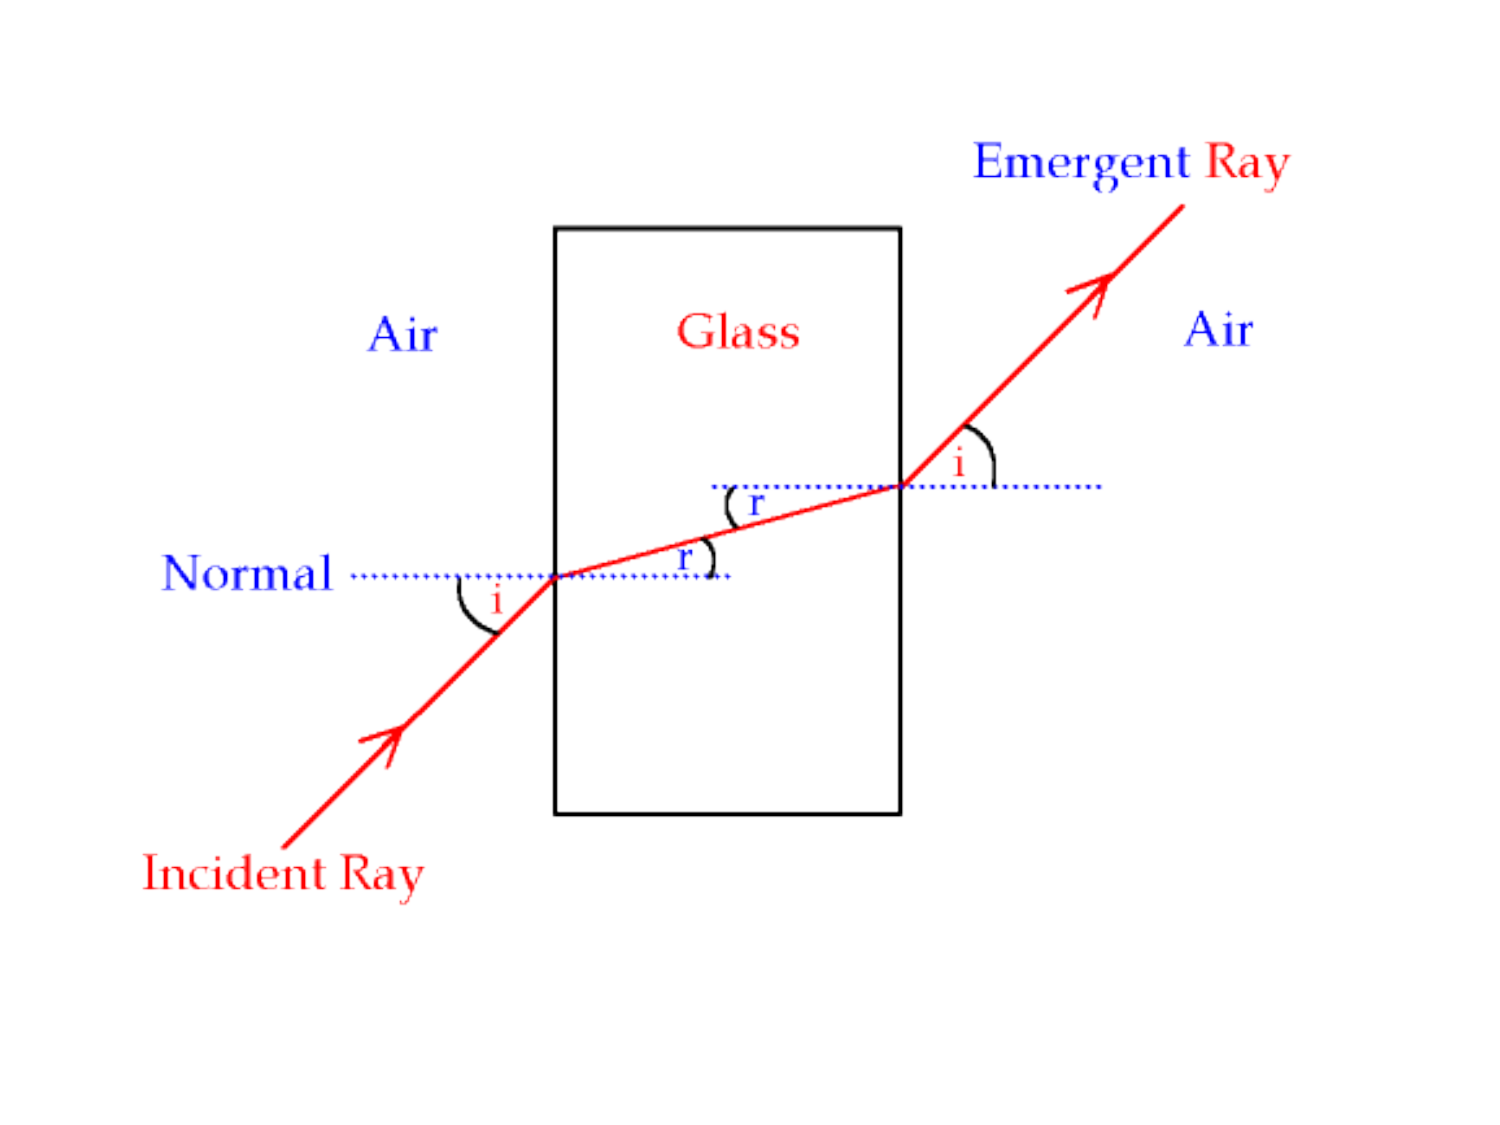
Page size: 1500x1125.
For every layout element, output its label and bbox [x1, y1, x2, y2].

picture [124, 124, 1319, 920]
